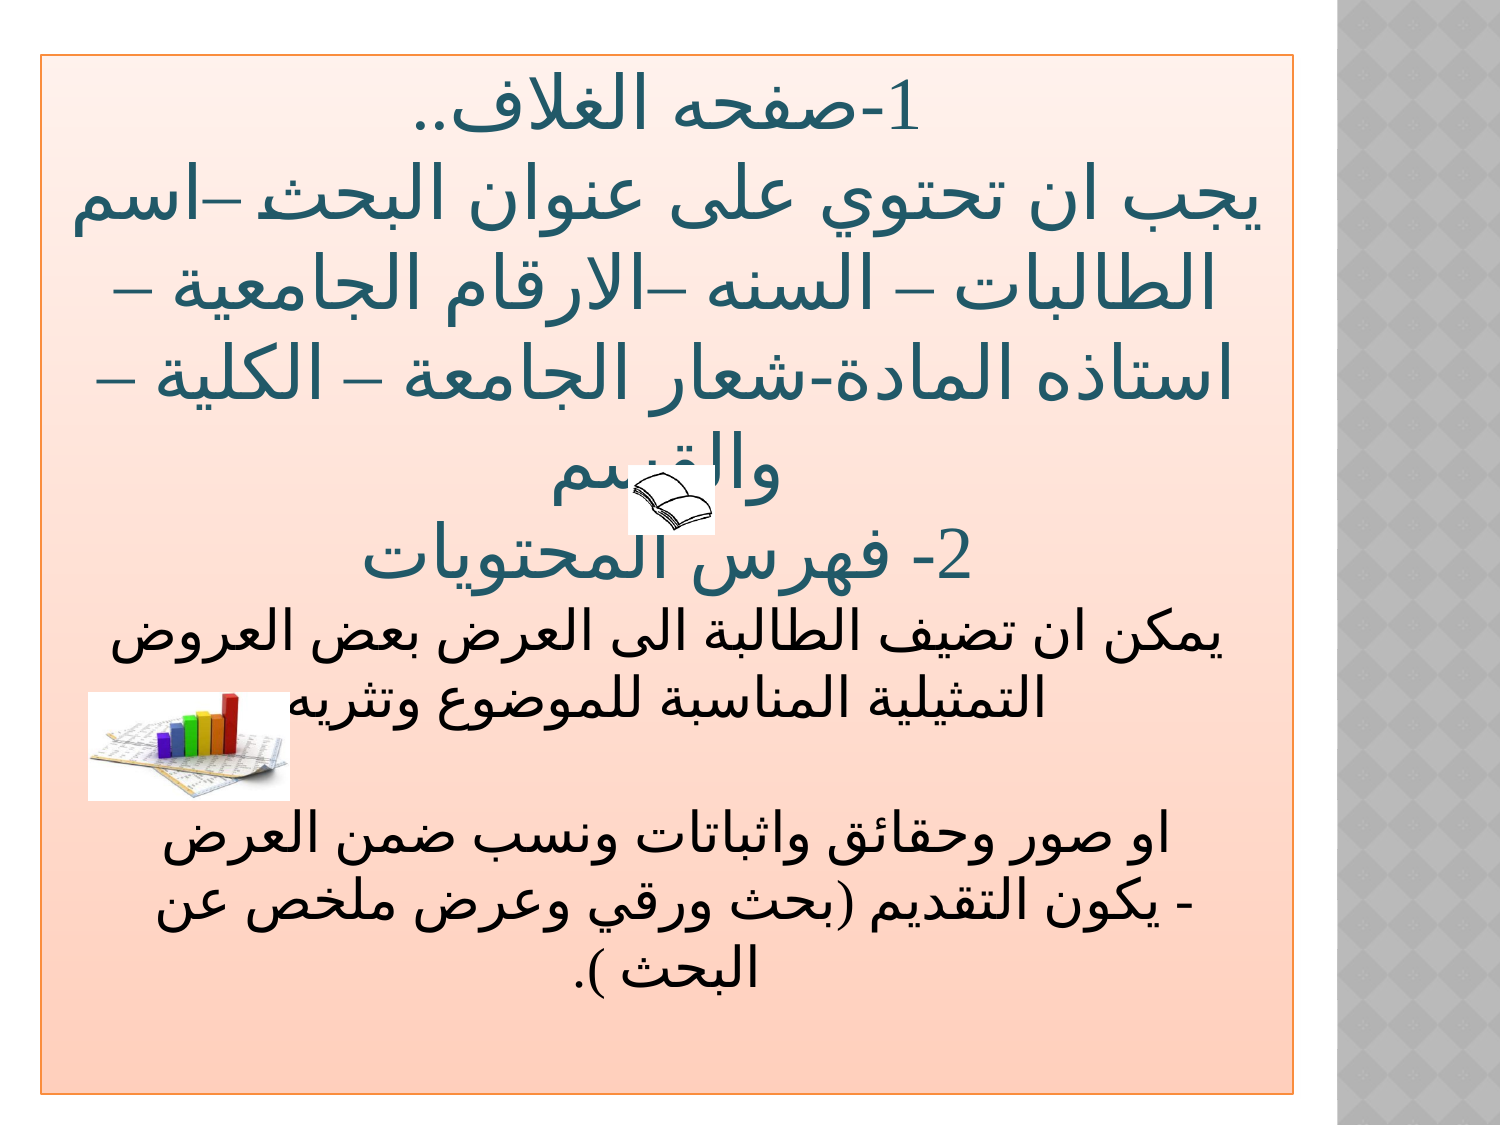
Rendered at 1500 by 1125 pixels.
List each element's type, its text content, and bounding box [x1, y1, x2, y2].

picture [88, 691, 290, 801]
picture [628, 465, 715, 535]
title 1-صفحه الغلاف.. يجب ان تحتوي على عنوان البحث –اسم الطالبات – السنه –الارقام الجامعية –استاذه المادة-شعار الجامعة – الكلية – والقسم 2- فهرس المحتويات يمكن ان تضيف الطالبة الى العرض بعض العروض التمثيلية المناسبة للموضوع وتثريه او صور وحقائق واثباتات ونسب ضمن العرض - يكون التقديم (بحث ورقي وعرض ملخص عن البحث ). [40, 54, 1294, 1095]
